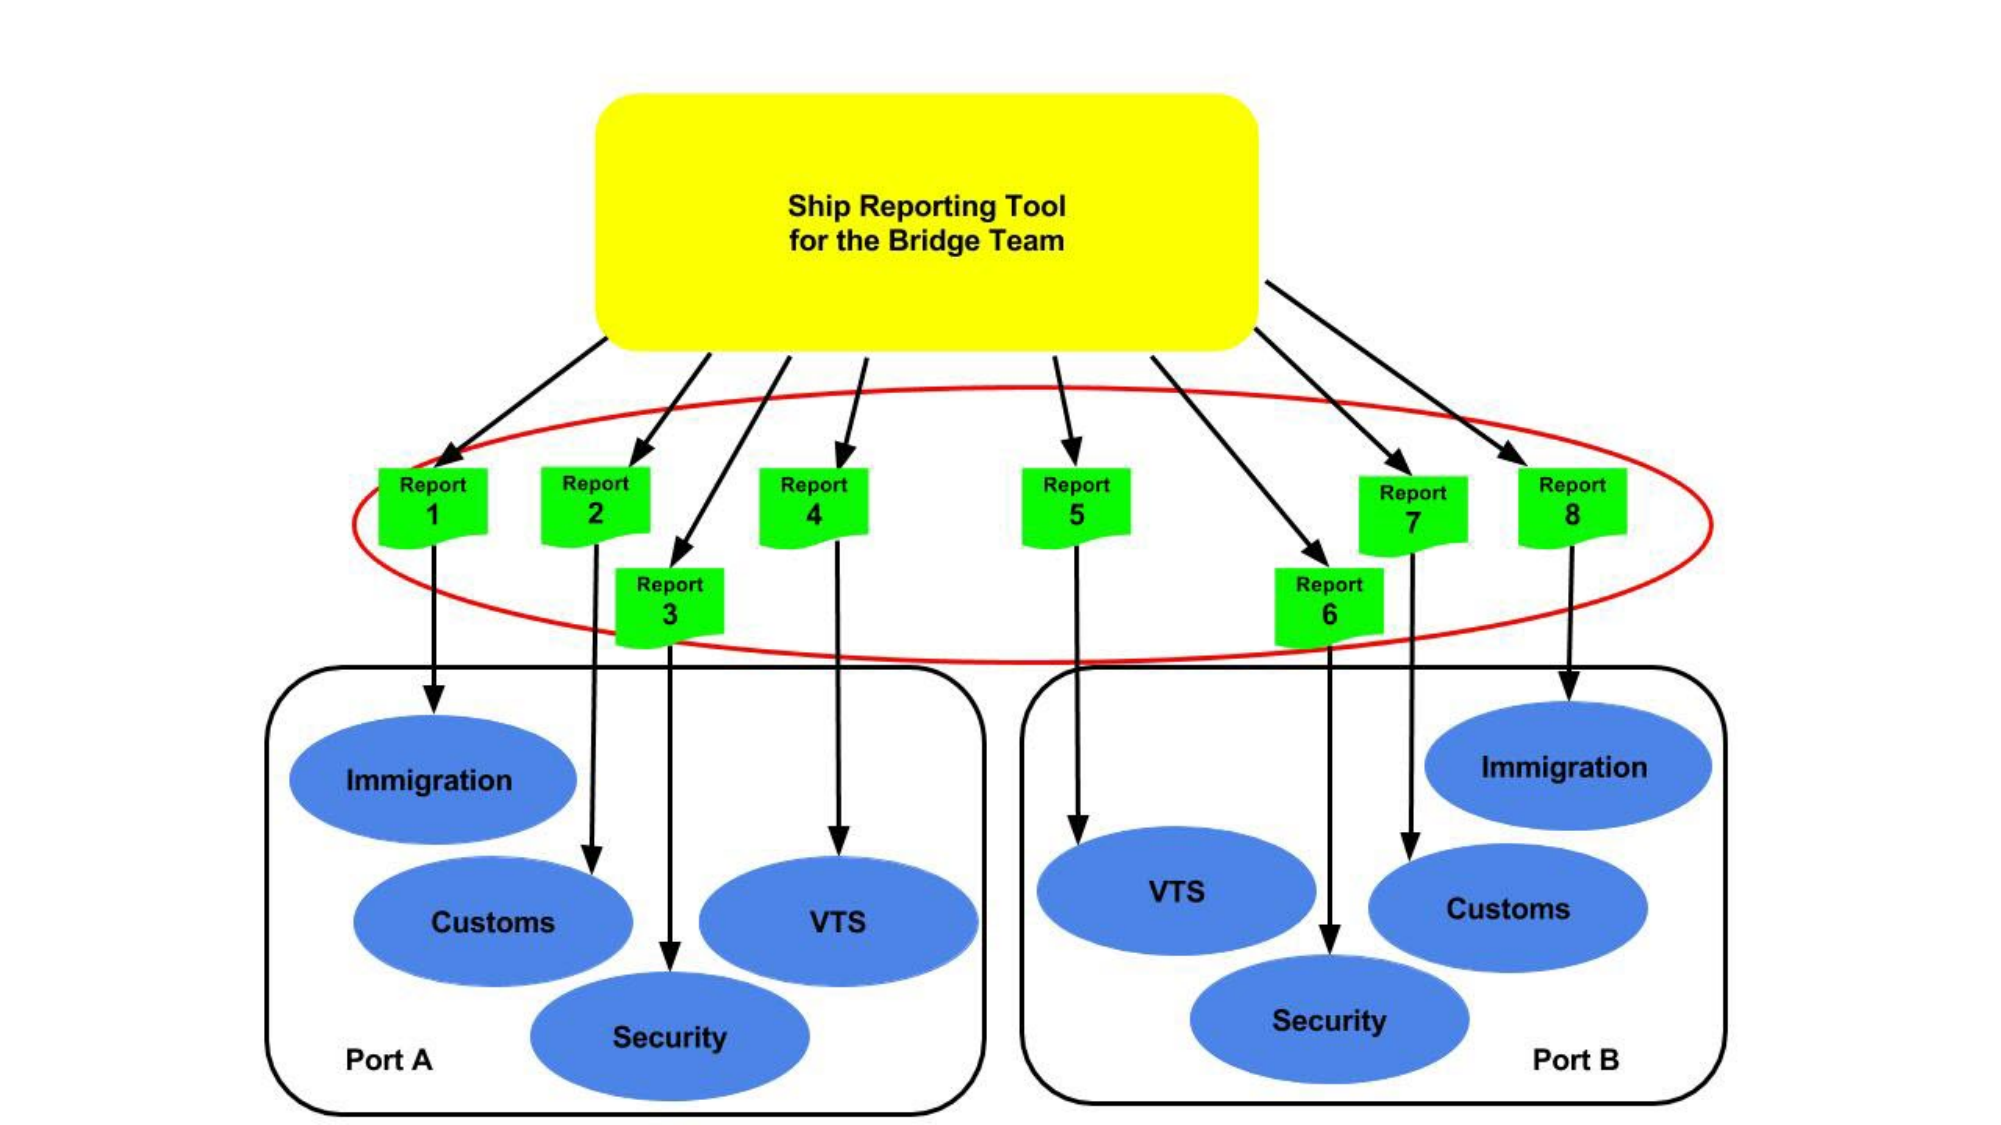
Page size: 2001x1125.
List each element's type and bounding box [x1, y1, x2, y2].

picture [249, 0, 1750, 1125]
